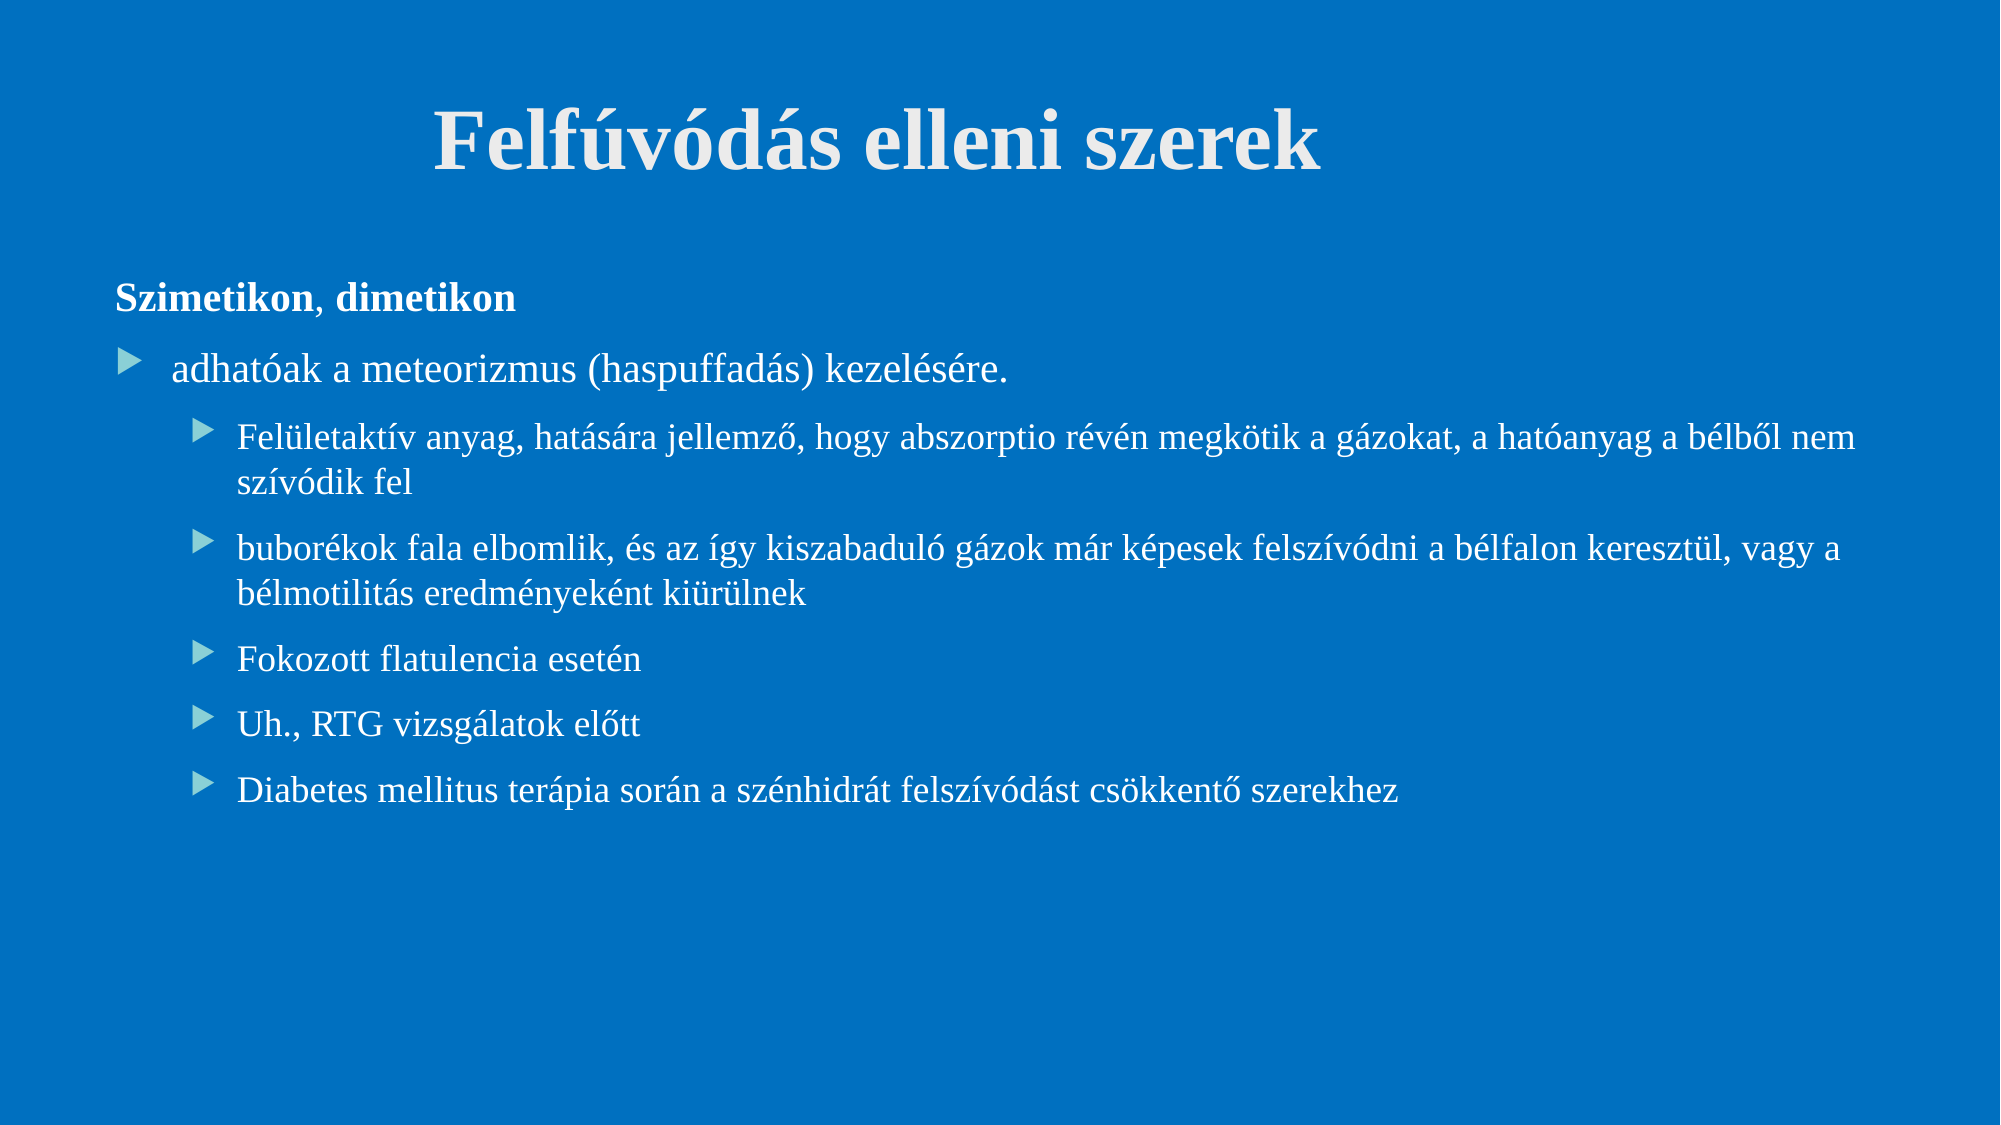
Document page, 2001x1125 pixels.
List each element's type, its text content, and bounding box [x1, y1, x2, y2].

list Szimetikon, dimetikon adhatóak a meteorizmus (haspuffadás) kezelésére. Felületaktív anyag, hatására jellemző, hogy abszorptio révén megkötik a gázokat, a hatóanyag a bélből nem szívódik fel buborékok fala elbomlik, és az így kiszabaduló gázok már képesek felszívódni a bélfalon keresztül, vagy a bélmotilitás eredményeként kiürülnek Fokozott flatulencia esetén Uh., RTG vizsgálatok előtt Diabetes mellitus terápia során a szénhidrát felszívódást csökkentő szerekhez [99, 262, 1900, 1094]
title Felfúvódás elleni szerek [106, 74, 1649, 262]
